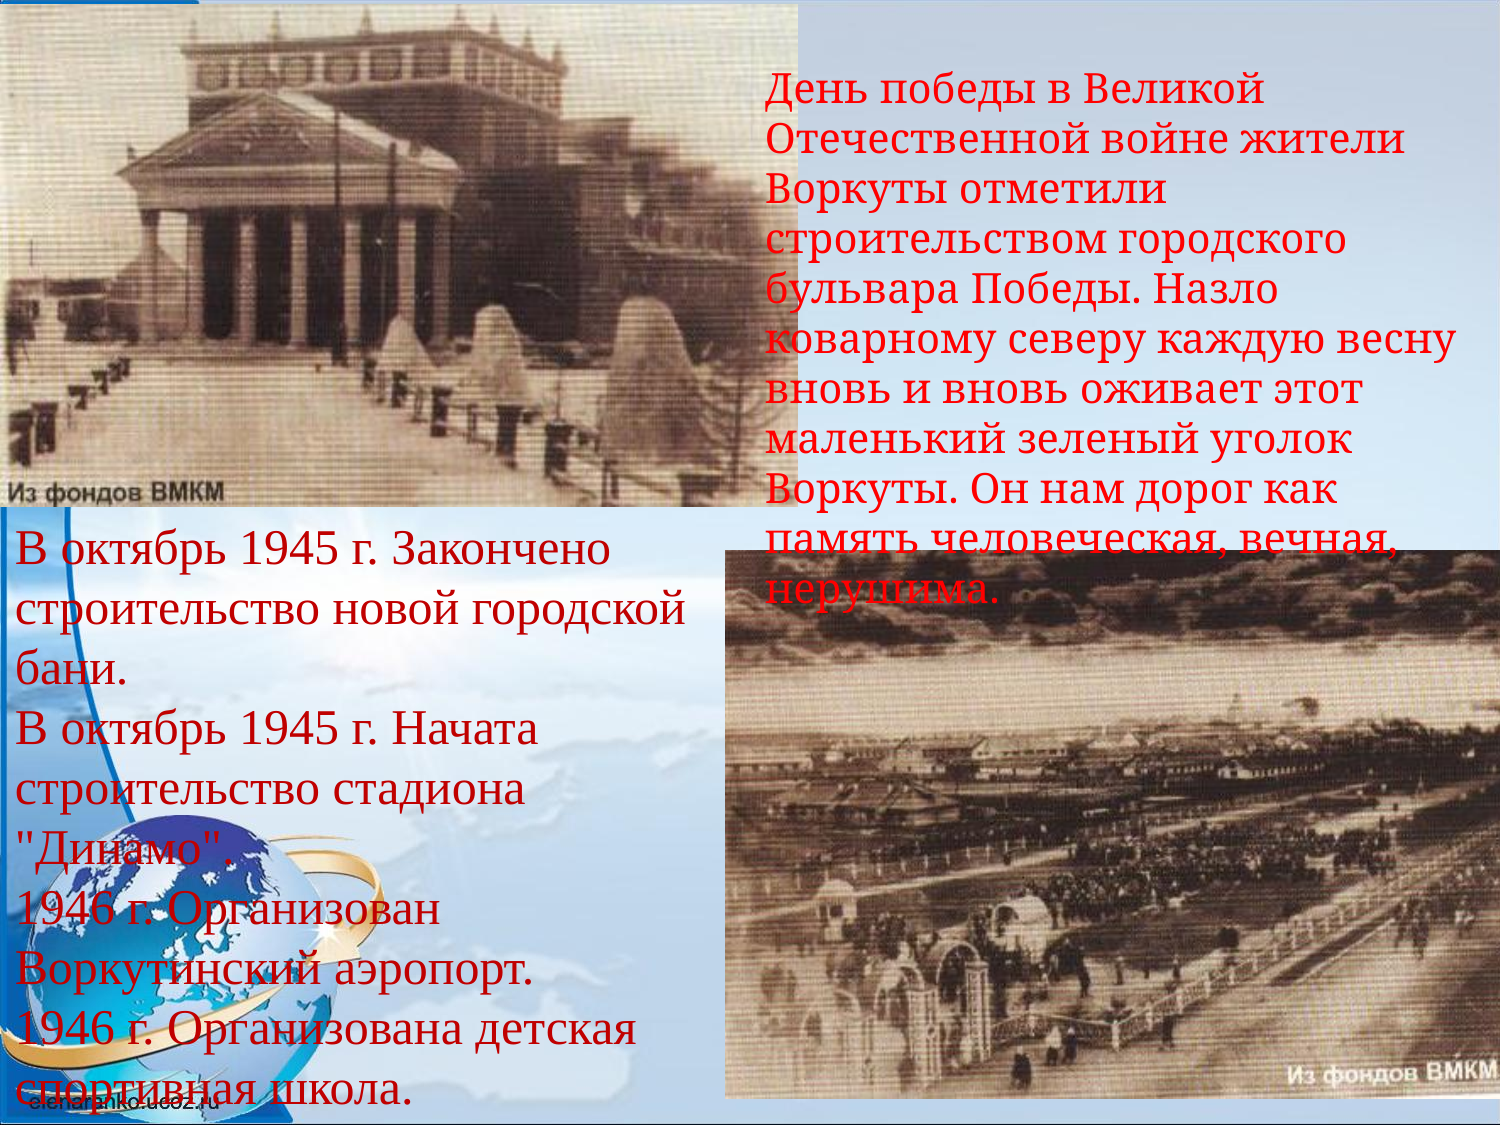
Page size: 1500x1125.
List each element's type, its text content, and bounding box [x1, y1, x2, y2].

picture [0, 550, 1500, 1125]
text_box День победы в Великой Отечественной войне жители Воркуты отметили строительством городского бульвара Победы. Назло коварному северу каждую весну вновь и вновь оживает этот маленький зеленый уголок Воркуты. Он нам дорог как память человеческая, вечная, нерушима. [749, 54, 1500, 549]
picture [0, 0, 1500, 508]
text_box В октябрь 1945 г. Закончено строительство новой городской бани. В октябрь 1945 г. Начата строительство стадиона "Динамо". 1946 г. Организован Воркутинский аэропорт. 1946 г. Организована детская спортивная школа. [0, 516, 750, 1122]
